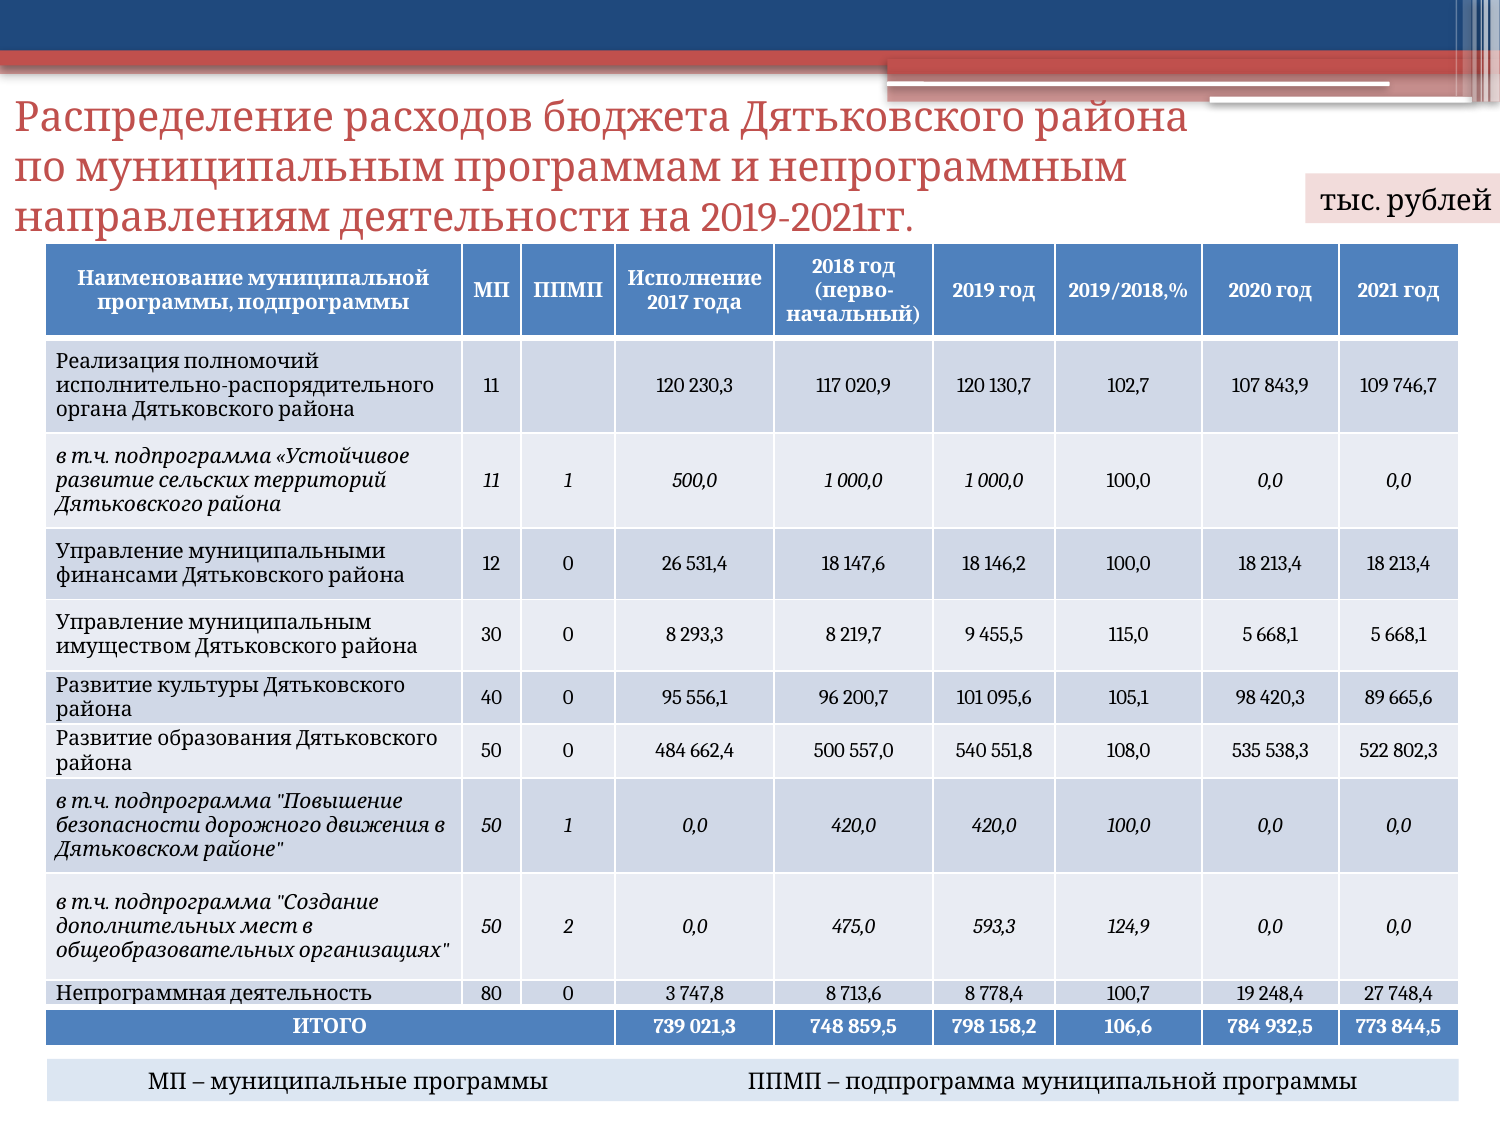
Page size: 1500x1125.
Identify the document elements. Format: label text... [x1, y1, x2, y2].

table_cell 0 [522, 725, 614, 777]
table_cell 11 [463, 434, 520, 527]
table_cell 107 843,9 [1203, 341, 1338, 432]
table_cell 1 000,0 [775, 434, 932, 527]
table_cell 5 668,1 [1340, 600, 1458, 670]
table_header 2019/2018,% [1056, 244, 1201, 335]
table_cell 8 219,7 [775, 600, 932, 670]
table_cell 117 020,9 [775, 341, 932, 432]
table_cell 522 802,3 [1340, 725, 1458, 777]
table_header 2019 год [934, 244, 1054, 335]
table_cell 500,0 [616, 434, 773, 527]
table_header ППМП [522, 244, 614, 335]
table_cell 420,0 [934, 779, 1054, 872]
table_cell 89 665,6 [1340, 672, 1458, 723]
table_cell 18 146,2 [934, 529, 1054, 599]
table_cell 484 662,4 [616, 725, 773, 777]
table_header 2021 год [1340, 244, 1458, 335]
table_header МП [463, 244, 520, 335]
table_cell 80 [463, 981, 520, 1004]
table_cell 798 158,2 [934, 1010, 1054, 1045]
table_cell в т.ч. подпрограмма «Устойчивое развитие сельских территорий Дятьковского района [46, 434, 461, 527]
table_cell 5 668,1 [1203, 600, 1338, 670]
table_cell 475,0 [775, 874, 932, 979]
table_cell 0,0 [1340, 874, 1458, 979]
table_cell 50 [463, 725, 520, 777]
table_cell [522, 341, 614, 432]
table_cell 3 747,8 [616, 981, 773, 1004]
table_cell 0,0 [616, 779, 773, 872]
table_cell Управление муниципальными финансами Дятьковского района [46, 529, 461, 599]
table_cell 540 551,8 [934, 725, 1054, 777]
table_cell Реализация полномочий исполнительно-распорядительного органа Дятьковского района [46, 341, 461, 432]
table_cell 100,0 [1056, 529, 1201, 599]
table_cell 0,0 [1203, 874, 1338, 979]
table_cell Развитие культуры Дятьковского района [46, 672, 461, 723]
table_cell 19 248,4 [1203, 981, 1338, 1004]
table_cell 95 556,1 [616, 672, 773, 723]
table_cell 109 746,7 [1340, 341, 1458, 432]
table_header Наименование муниципальной программы, подпрограммы [46, 244, 461, 335]
table_cell 535 538,3 [1203, 725, 1338, 777]
table_cell 0,0 [1340, 434, 1458, 527]
table_cell 0 [522, 672, 614, 723]
table_cell 8 778,4 [934, 981, 1054, 1004]
table_cell 739 021,3 [616, 1010, 773, 1045]
table_cell 784 932,5 [1203, 1010, 1338, 1045]
table_header 2018 год (перво-начальный) [775, 244, 932, 335]
table_cell 0,0 [1203, 779, 1338, 872]
table_cell 12 [463, 529, 520, 599]
table_cell 120 130,7 [934, 341, 1054, 432]
title Распределение расходов бюджета Дятьковского района по муниципальным программам и непрограммным направлениям деятельности на 2019-2021гг. [0, 102, 1247, 278]
table_cell 18 213,4 [1203, 529, 1338, 599]
table_cell 101 095,6 [934, 672, 1054, 723]
table_cell 1 [522, 434, 614, 527]
table_cell 98 420,3 [1203, 672, 1338, 723]
table_cell 50 [463, 874, 520, 979]
table_cell 30 [463, 600, 520, 670]
table_cell 11 [463, 341, 520, 432]
table_cell 100,7 [1056, 981, 1201, 1004]
table_cell 0,0 [1340, 779, 1458, 872]
table_cell 120 230,3 [616, 341, 773, 432]
table_cell 2 [522, 874, 614, 979]
table_cell 27 748,4 [1340, 981, 1458, 1004]
table_cell 9 455,5 [934, 600, 1054, 670]
table_cell 115,0 [1056, 600, 1201, 670]
table_cell 0 [522, 529, 614, 599]
table_cell 500 557,0 [775, 725, 932, 777]
table_cell 773 844,5 [1340, 1010, 1458, 1045]
table_cell 100,0 [1056, 779, 1201, 872]
table_cell Непрограммная деятельность [46, 981, 461, 1004]
table_cell 102,7 [1056, 341, 1201, 432]
table_header 2020 год [1203, 244, 1338, 335]
text_box тыс. рублей [1305, 173, 1500, 224]
table_cell 18 147,6 [775, 529, 932, 599]
table_cell 96 200,7 [775, 672, 932, 723]
table_cell ИТОГО [46, 1010, 614, 1045]
table_cell Развитие образования Дятьковского района [46, 725, 461, 777]
table_cell 8 713,6 [775, 981, 932, 1004]
table_cell 105,1 [1056, 672, 1201, 723]
table_cell 108,0 [1056, 725, 1201, 777]
table_header Исполнение 2017 года [616, 244, 773, 335]
table_cell 1 [522, 779, 614, 872]
table_cell 40 [463, 672, 520, 723]
table_cell Управление муниципальным имуществом Дятьковского района [46, 600, 461, 670]
table_cell в т.ч. подпрограмма "Создание дополнительных мест в общеобразовательных организациях" [46, 874, 461, 979]
table_cell 50 [463, 779, 520, 872]
table_cell 0,0 [616, 874, 773, 979]
table_cell 8 293,3 [616, 600, 773, 670]
table_cell 26 531,4 [616, 529, 773, 599]
text_box МП – муниципальные программы ППМП – подпрограмма муниципальной программы [47, 1058, 1459, 1102]
table_cell 748 859,5 [775, 1010, 932, 1045]
table_cell 420,0 [775, 779, 932, 872]
table_cell 0 [522, 600, 614, 670]
table_cell 124,9 [1056, 874, 1201, 979]
table_cell 0,0 [1203, 434, 1338, 527]
table_cell в т.ч. подпрограмма "Повышение безопасности дорожного движения в Дятьковском районе" [46, 779, 461, 872]
table_cell 18 213,4 [1340, 529, 1458, 599]
table_cell 1 000,0 [934, 434, 1054, 527]
table_cell 106,6 [1056, 1010, 1201, 1045]
table_cell 593,3 [934, 874, 1054, 979]
table_cell 0 [522, 981, 614, 1004]
table_cell 100,0 [1056, 434, 1201, 527]
